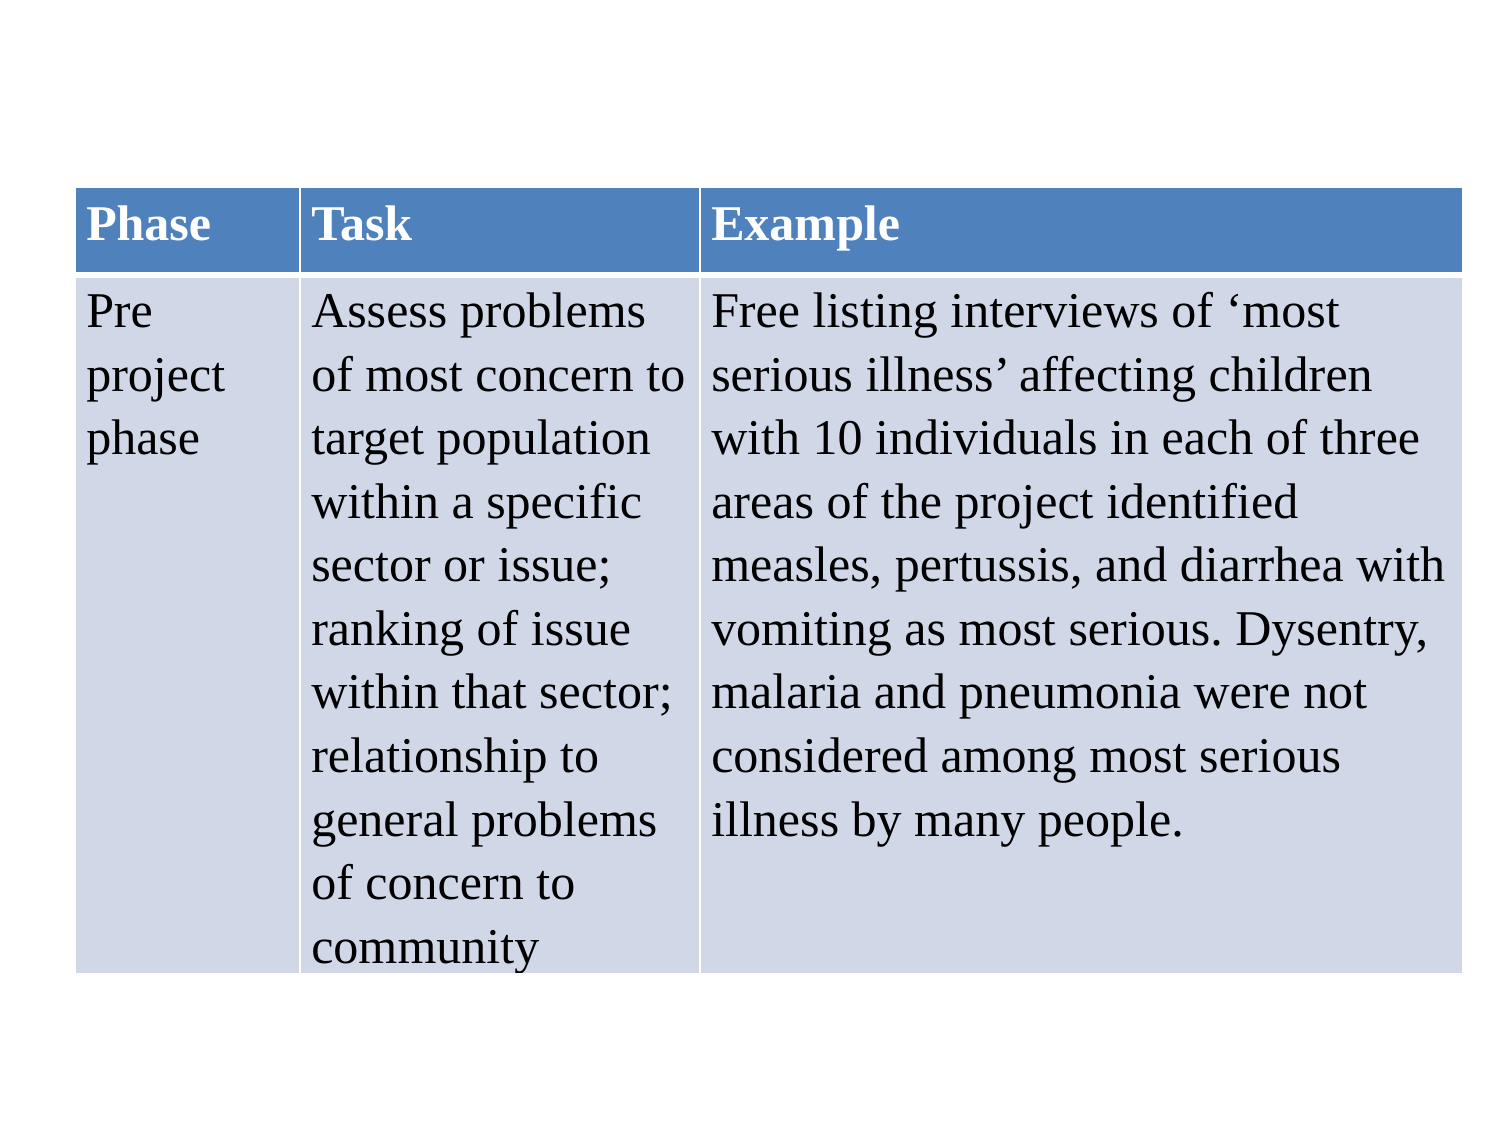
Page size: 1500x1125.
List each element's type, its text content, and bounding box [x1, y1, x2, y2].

table_cell Assess problems of most concern to target population within a specific sector or issue; ranking of issue within that sector; relationship to general problems of concern to community [301, 278, 699, 973]
table_cell Pre project phase [76, 278, 299, 973]
table_header Example [701, 188, 1462, 272]
table_cell Free listing interviews of ‘most serious illness’ affecting children with 10 individuals in each of three areas of the project identified measles, pertussis, and diarrhea with vomiting as most serious. Dysentry, malaria and pneumonia were not considered among most serious illness by many people. [701, 278, 1462, 973]
table_header Task [301, 188, 699, 272]
table_header Phase [76, 188, 299, 272]
